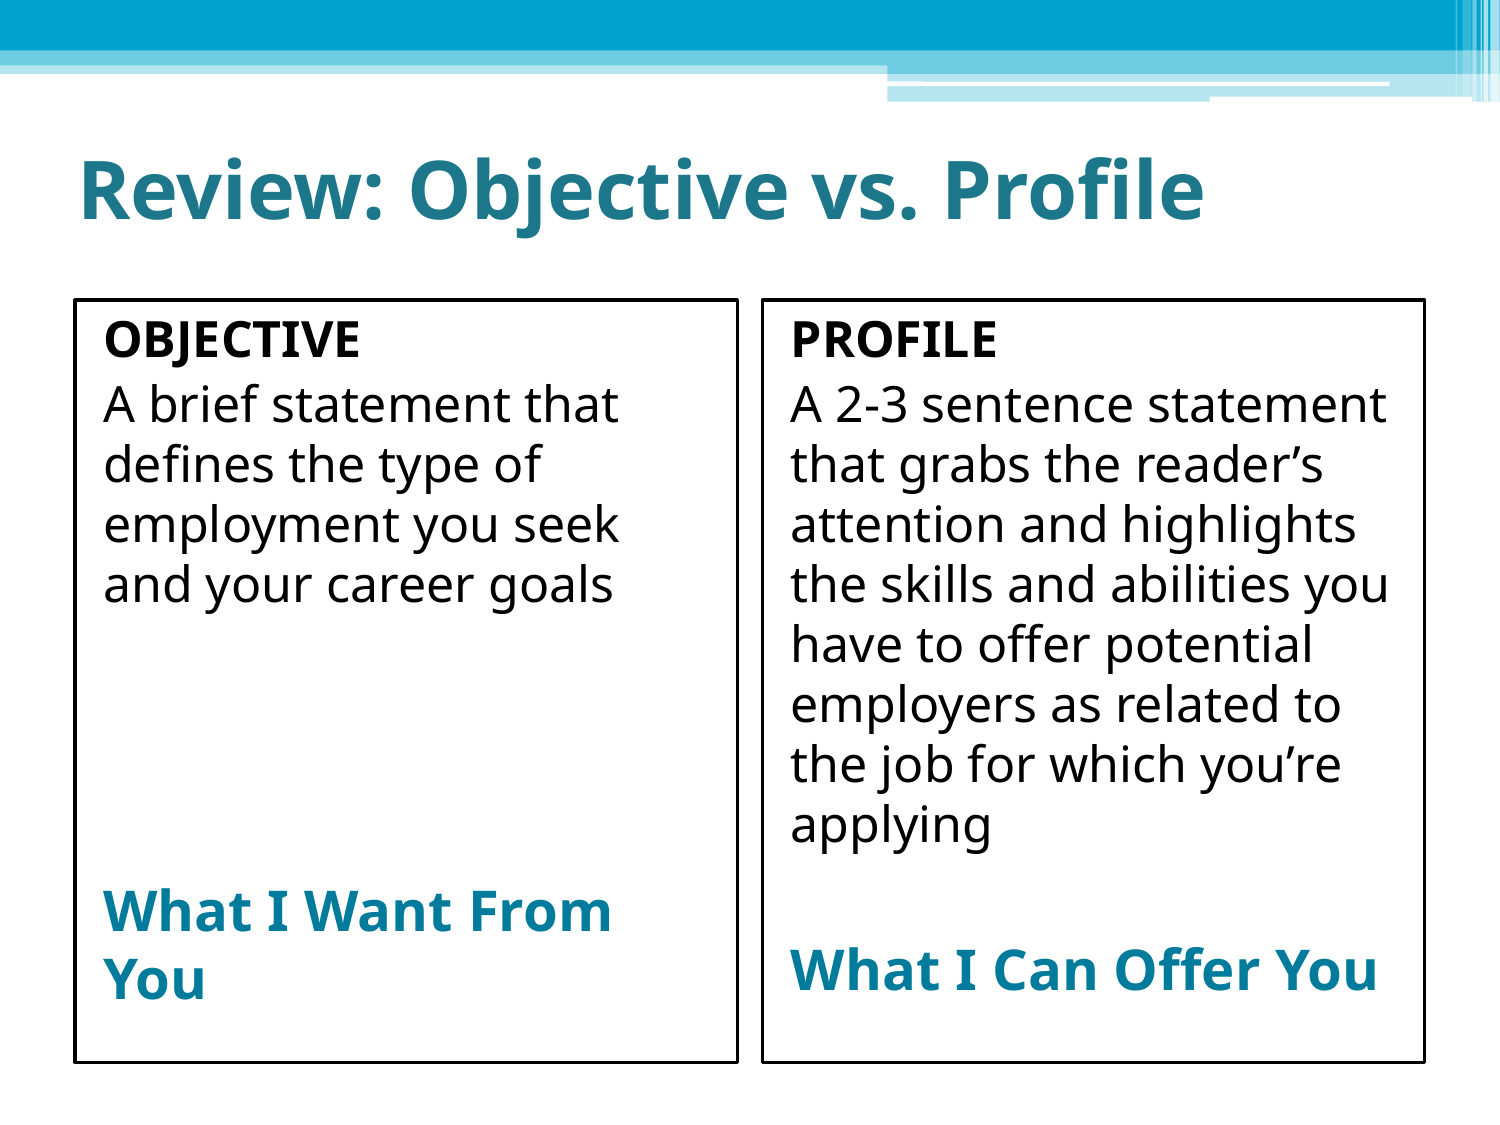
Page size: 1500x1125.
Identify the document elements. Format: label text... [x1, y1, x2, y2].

list OBJECTIVE A brief statement that defines the type of employment you seek and your career goals What I Want From You [75, 299, 738, 1063]
title Review: Objective vs. Profile [62, 99, 1413, 275]
text_box PROFILE A 2-3 sentence statement that grabs the reader’s attention and highlights the skills and abilities you have to offer potential employers as related to the job for which you’re applying What I Can Offer You [762, 299, 1425, 1063]
